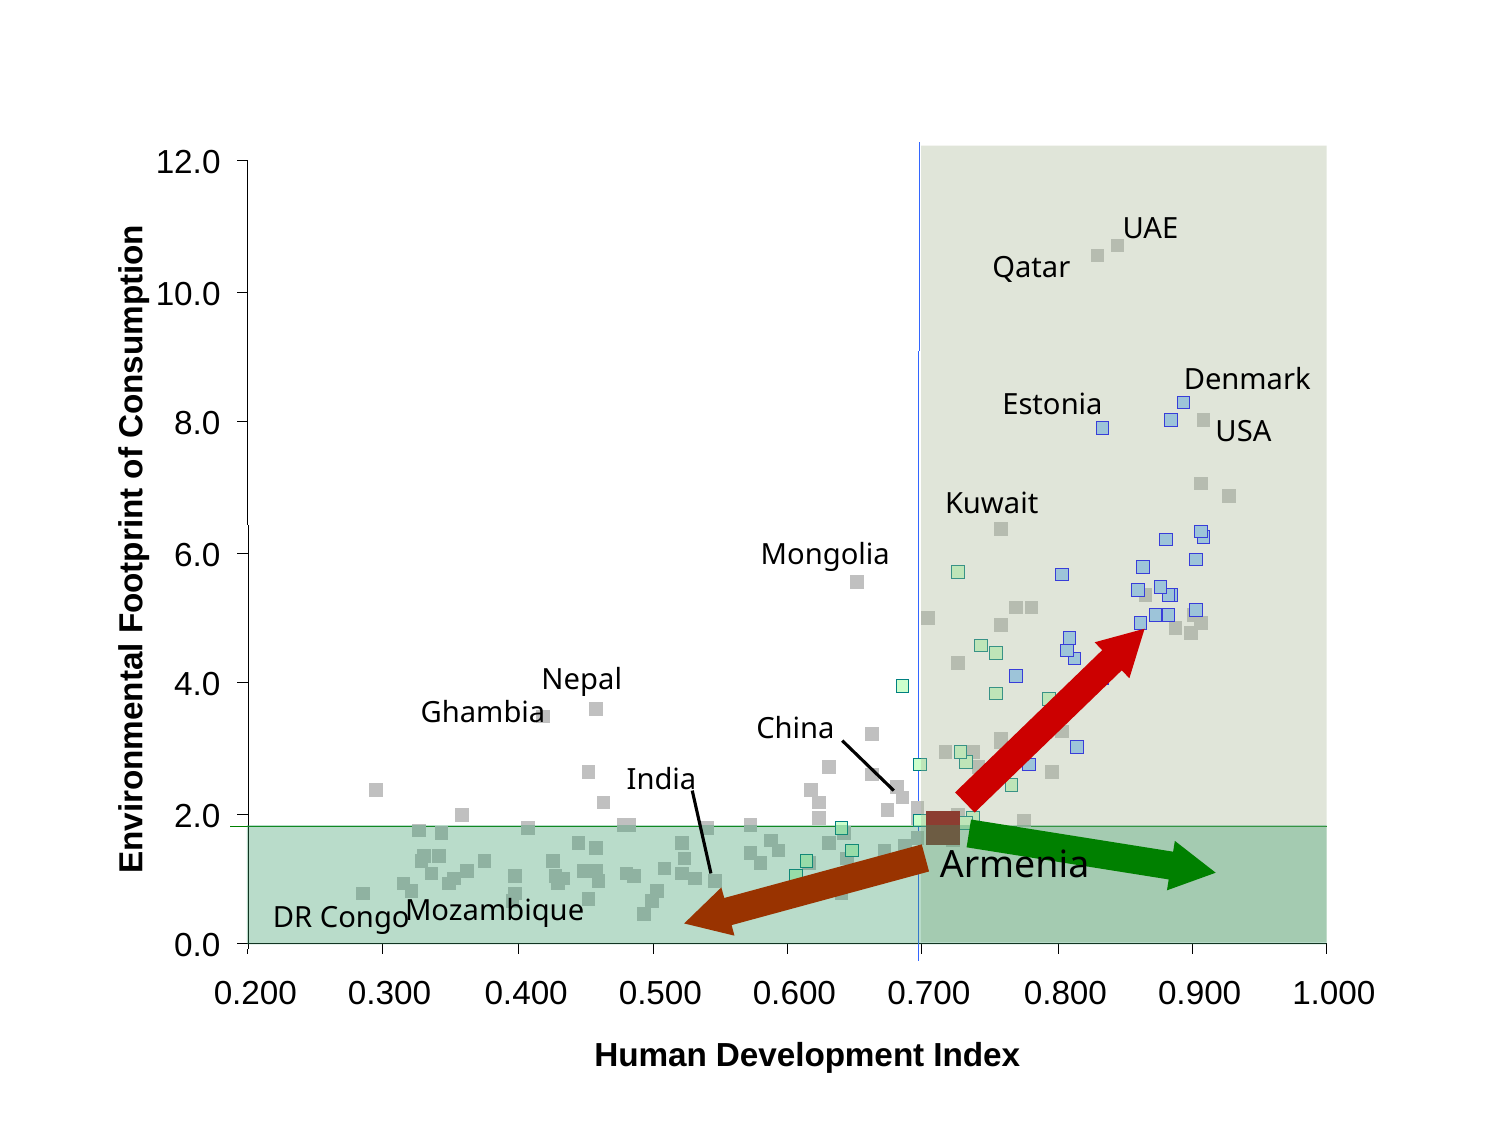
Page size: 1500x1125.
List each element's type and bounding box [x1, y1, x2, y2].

text_box [85, 119, 1385, 1086]
